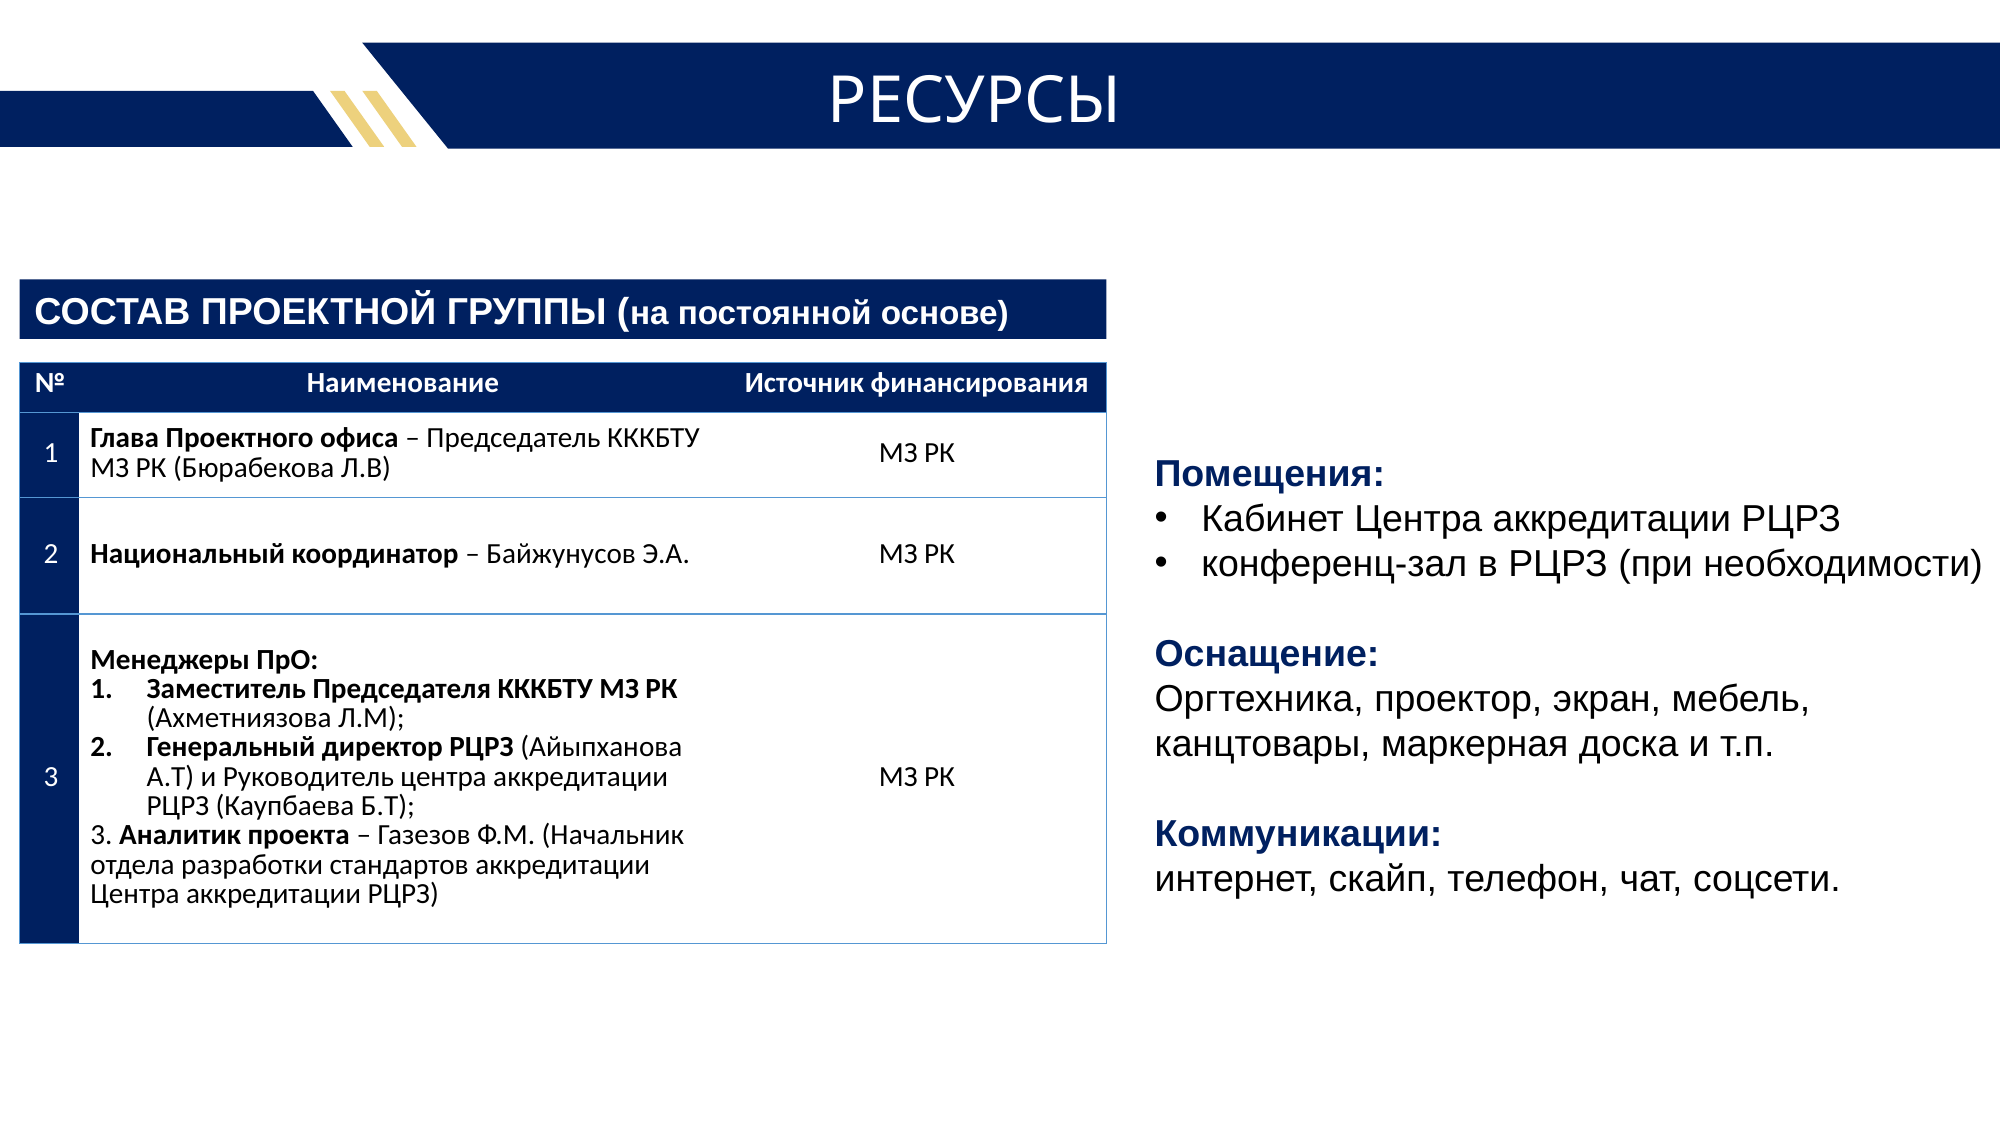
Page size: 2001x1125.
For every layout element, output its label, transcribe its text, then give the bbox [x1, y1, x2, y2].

text_box [362, 42, 2000, 149]
text_box [0, 90, 353, 147]
text_box СОСТАВ ПРОЕКТНОЙ ГРУППЫ (на постоянной основе) [19, 279, 1107, 339]
table_cell Национальный координатор – Байжунусов Э.А. [79, 498, 728, 613]
table_cell МЗ РК [728, 615, 1106, 943]
table_header Наименование [79, 363, 728, 412]
text_box [329, 90, 385, 147]
table_header № [20, 363, 79, 412]
text_box Помещения: Кабинет Центра аккредитации РЦРЗ конференц-зал в РЦРЗ (при необходимости) Оснащение: Оргтехника, проектор, экран, мебель, канцтовары, маркерная доска и т.п. Коммуникации: интернет, скайп, телефон, чат, соцсети. [1139, 441, 2000, 906]
table_cell Глава Проектного офиса – Председатель КККБТУ МЗ РК (Бюрабекова Л.В) [79, 413, 728, 497]
text_box [362, 90, 417, 147]
table_header Источник финансирования [728, 363, 1106, 412]
table_cell 2 [20, 498, 79, 613]
table_cell МЗ РК [728, 498, 1106, 613]
table_cell Менеджеры ПрО: Заместитель Председателя КККБТУ МЗ РК (Ахметниязова Л.М); Генеральный директор РЦРЗ (Айыпханова А.Т) и Руководитель центра аккредитации РЦРЗ (Каупбаева Б.Т); 3. Аналитик проекта – Газезов Ф.М. (Начальник отдела разработки стандартов аккредитации Центра аккредитации РЦРЗ) [79, 615, 728, 943]
table_cell 1 [20, 413, 79, 497]
title РЕСУРСЫ [725, 44, 1225, 149]
table_cell 3 [20, 615, 79, 943]
table_cell МЗ РК [728, 413, 1106, 497]
